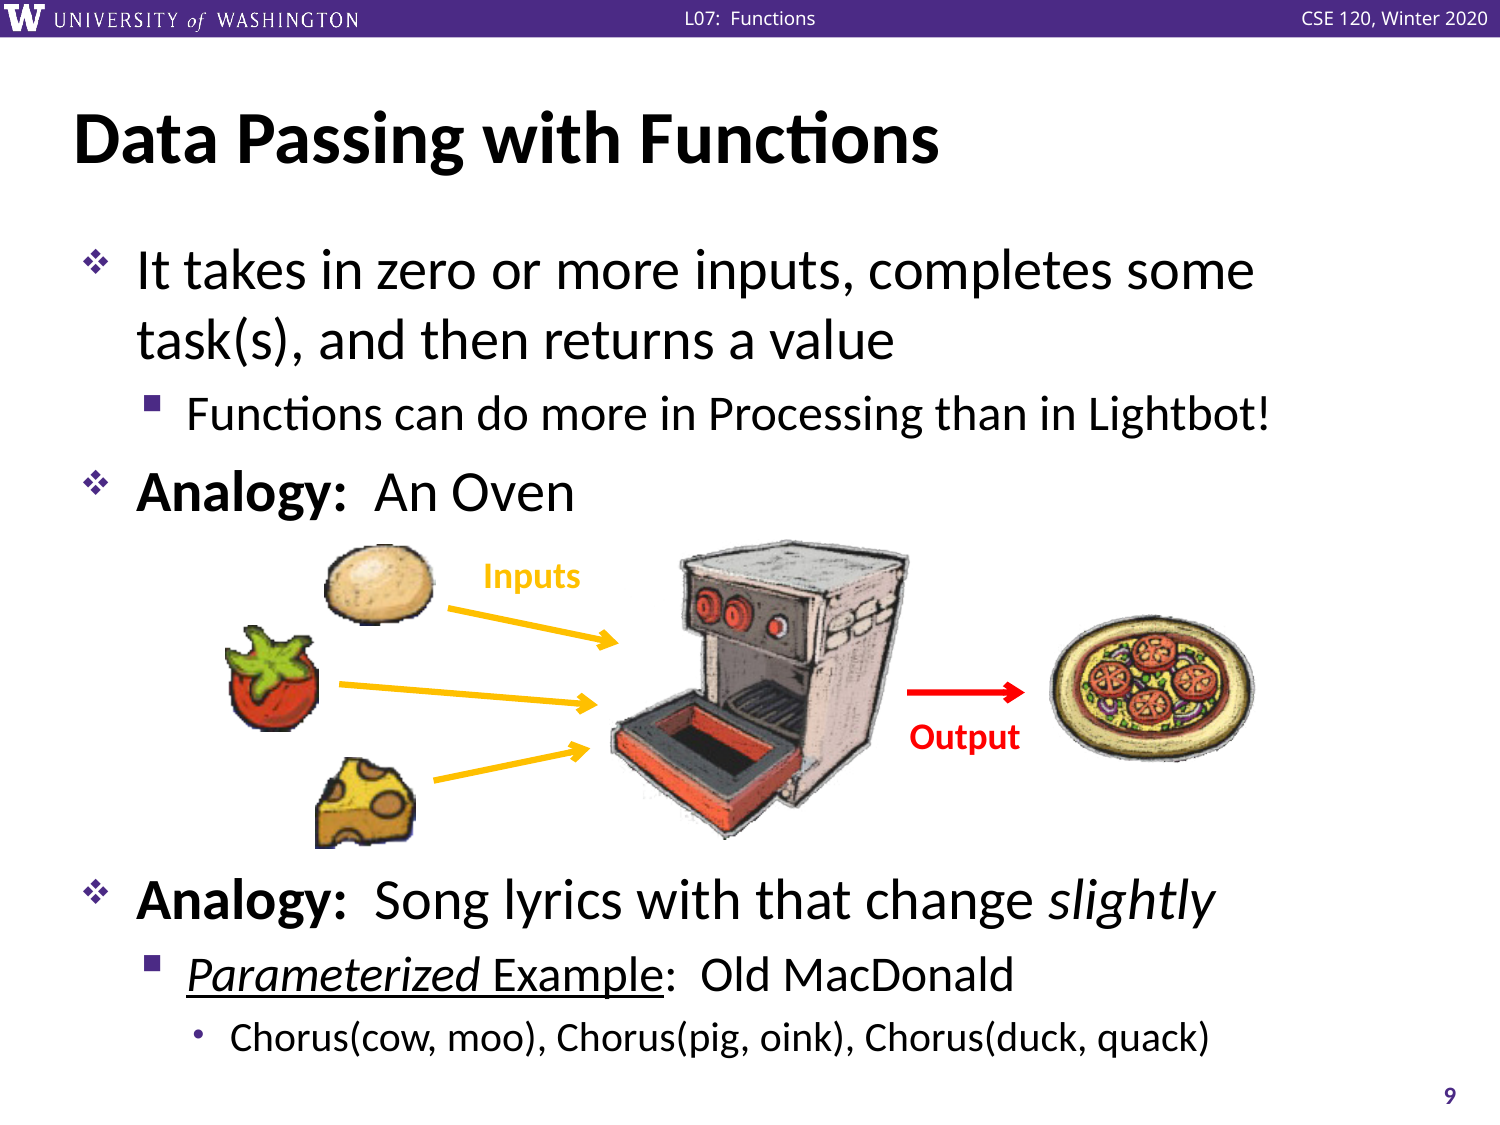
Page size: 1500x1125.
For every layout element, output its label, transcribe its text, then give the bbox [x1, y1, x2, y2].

title Data Passing with Functions [58, 71, 1438, 197]
slide_number 9 [1400, 1065, 1500, 1125]
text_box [224, 539, 1257, 850]
picture [4, 4, 358, 32]
list It takes in zero or more inputs, completes some task(s), and then returns a value Functions can do more in Processing than in Lightbot! Analogy: An Oven Analogy: Song lyrics with that change slightly Parameterized Example: Old MacDonald Chorus(cow, moo), Chorus(pig, oink), Chorus(duck, quack) [64, 223, 1438, 1040]
